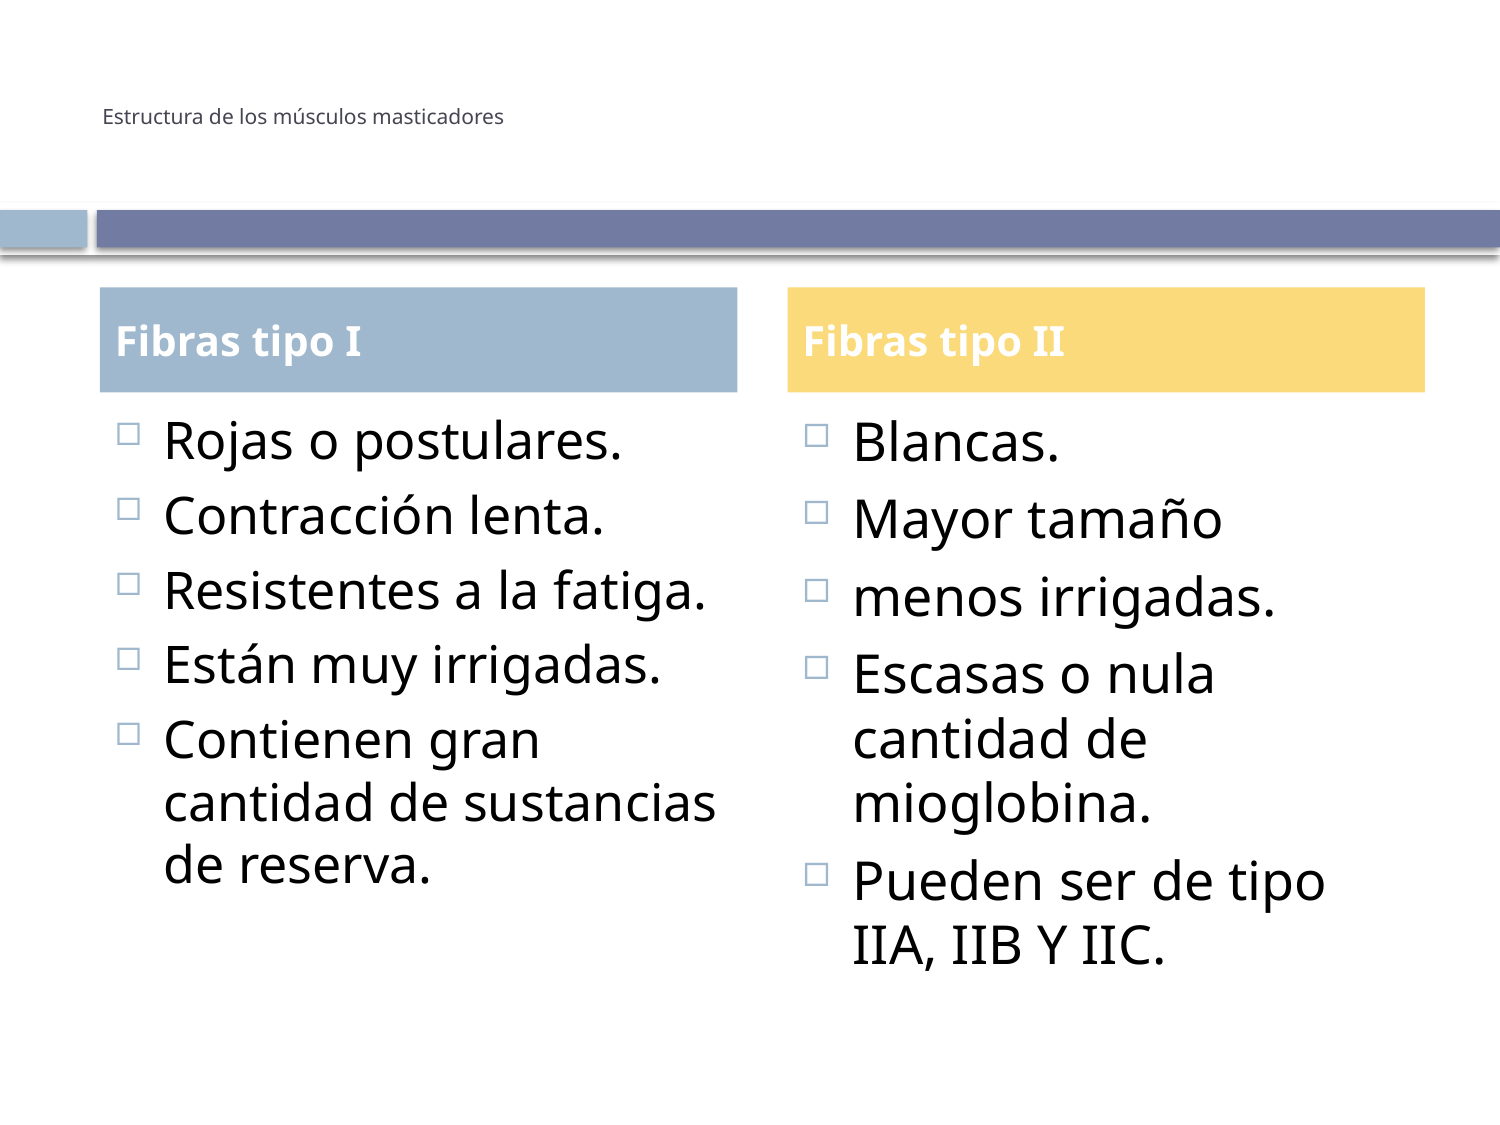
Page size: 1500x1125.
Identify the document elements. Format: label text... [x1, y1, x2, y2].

title Estructura de los músculos masticadores [87, 44, 1425, 188]
list Rojas o postulares. Contracción lenta. Resistentes a la fatiga. Están muy irrigadas. Contienen gran cantidad de sustancias de reserva. [99, 399, 738, 988]
list Fibras tipo I [99, 287, 738, 393]
list Blancas. Mayor tamaño menos irrigadas. Escasas o nula cantidad de mioglobina. Pueden ser de tipo IIA, IIB Y IIC. [787, 399, 1425, 988]
list Fibras tipo II [787, 287, 1425, 393]
